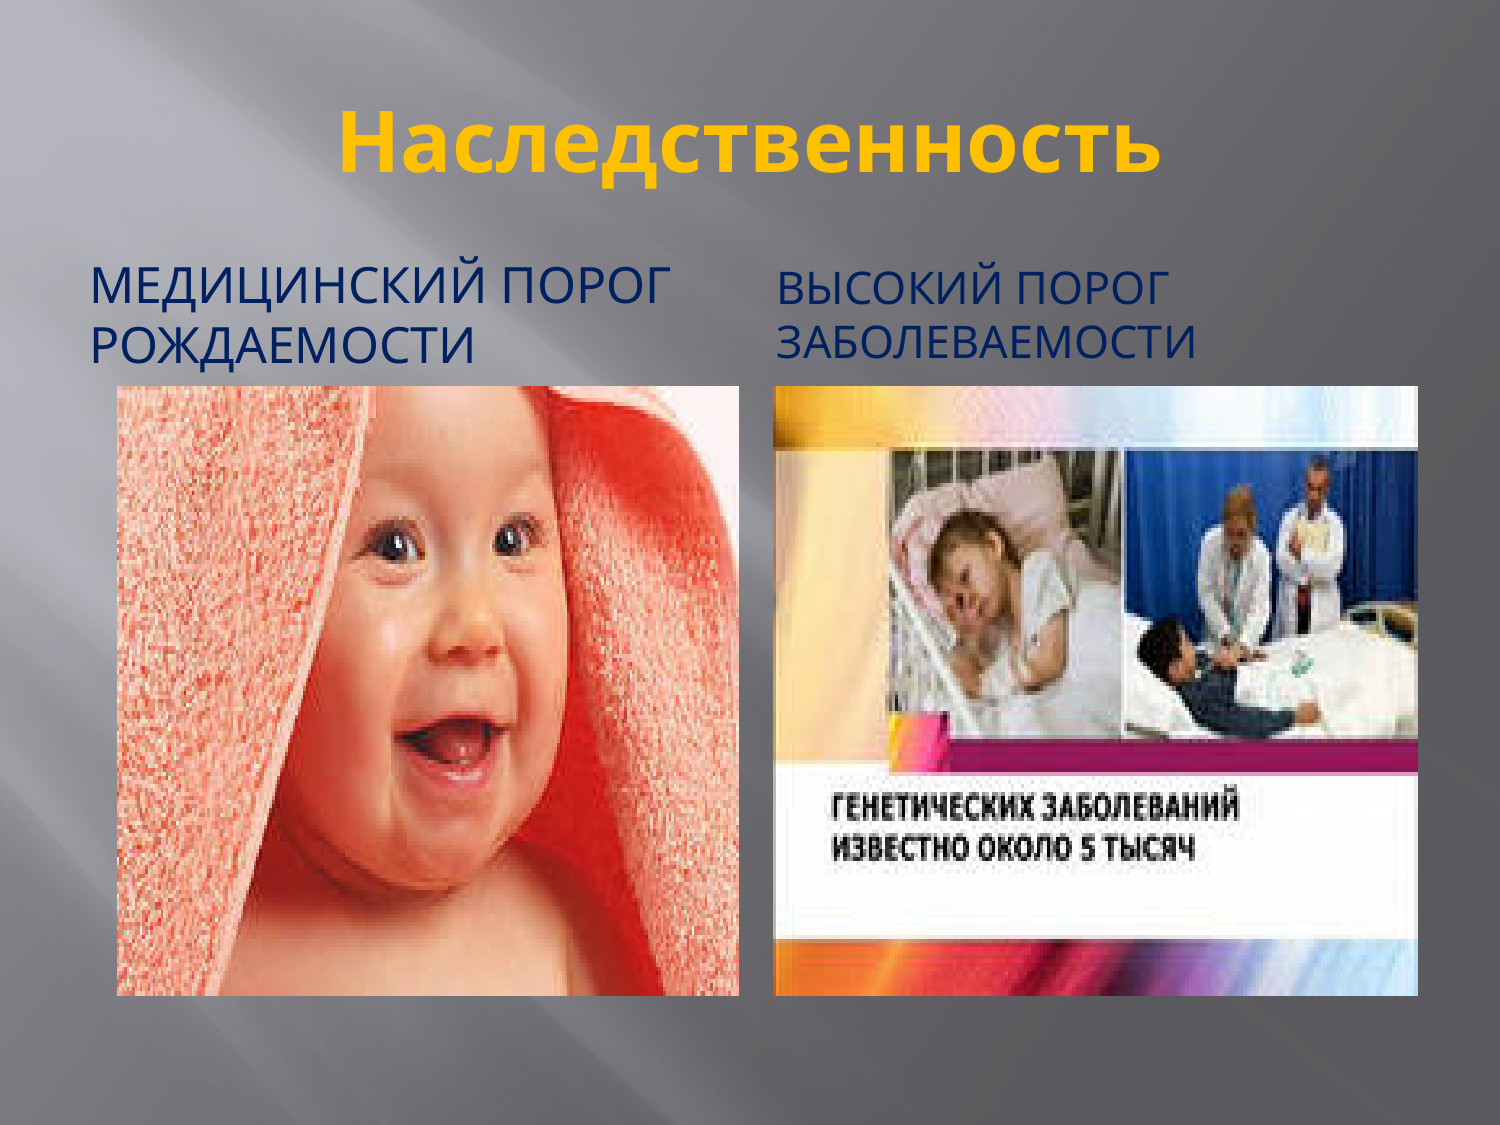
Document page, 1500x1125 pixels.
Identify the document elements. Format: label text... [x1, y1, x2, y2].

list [773, 386, 1419, 997]
list Высокий порог заболеваемости [761, 251, 1425, 375]
title Наследственность [75, 44, 1425, 233]
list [116, 386, 739, 997]
list Медицинский порог рождаемости [75, 251, 738, 375]
